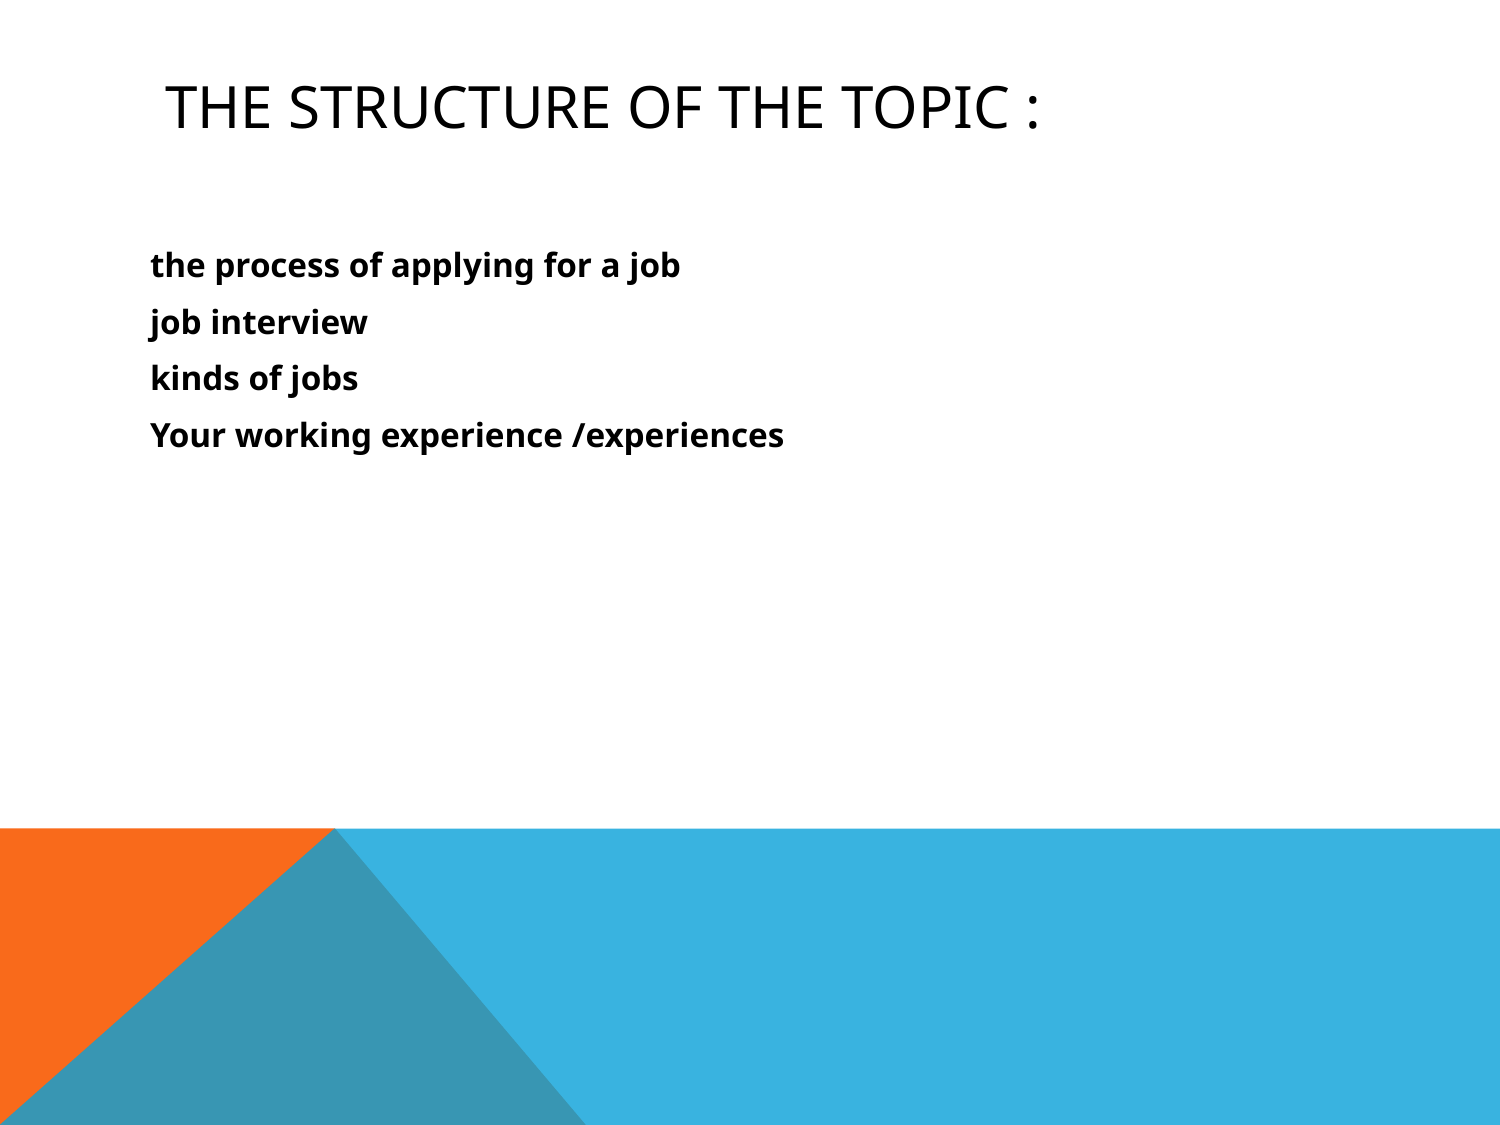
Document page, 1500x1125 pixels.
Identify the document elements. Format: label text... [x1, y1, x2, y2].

title The structure of the topic : [135, 60, 1369, 150]
list the process of applying for a job job interview kinds of jobs Your working experience /experiences [135, 180, 1369, 768]
